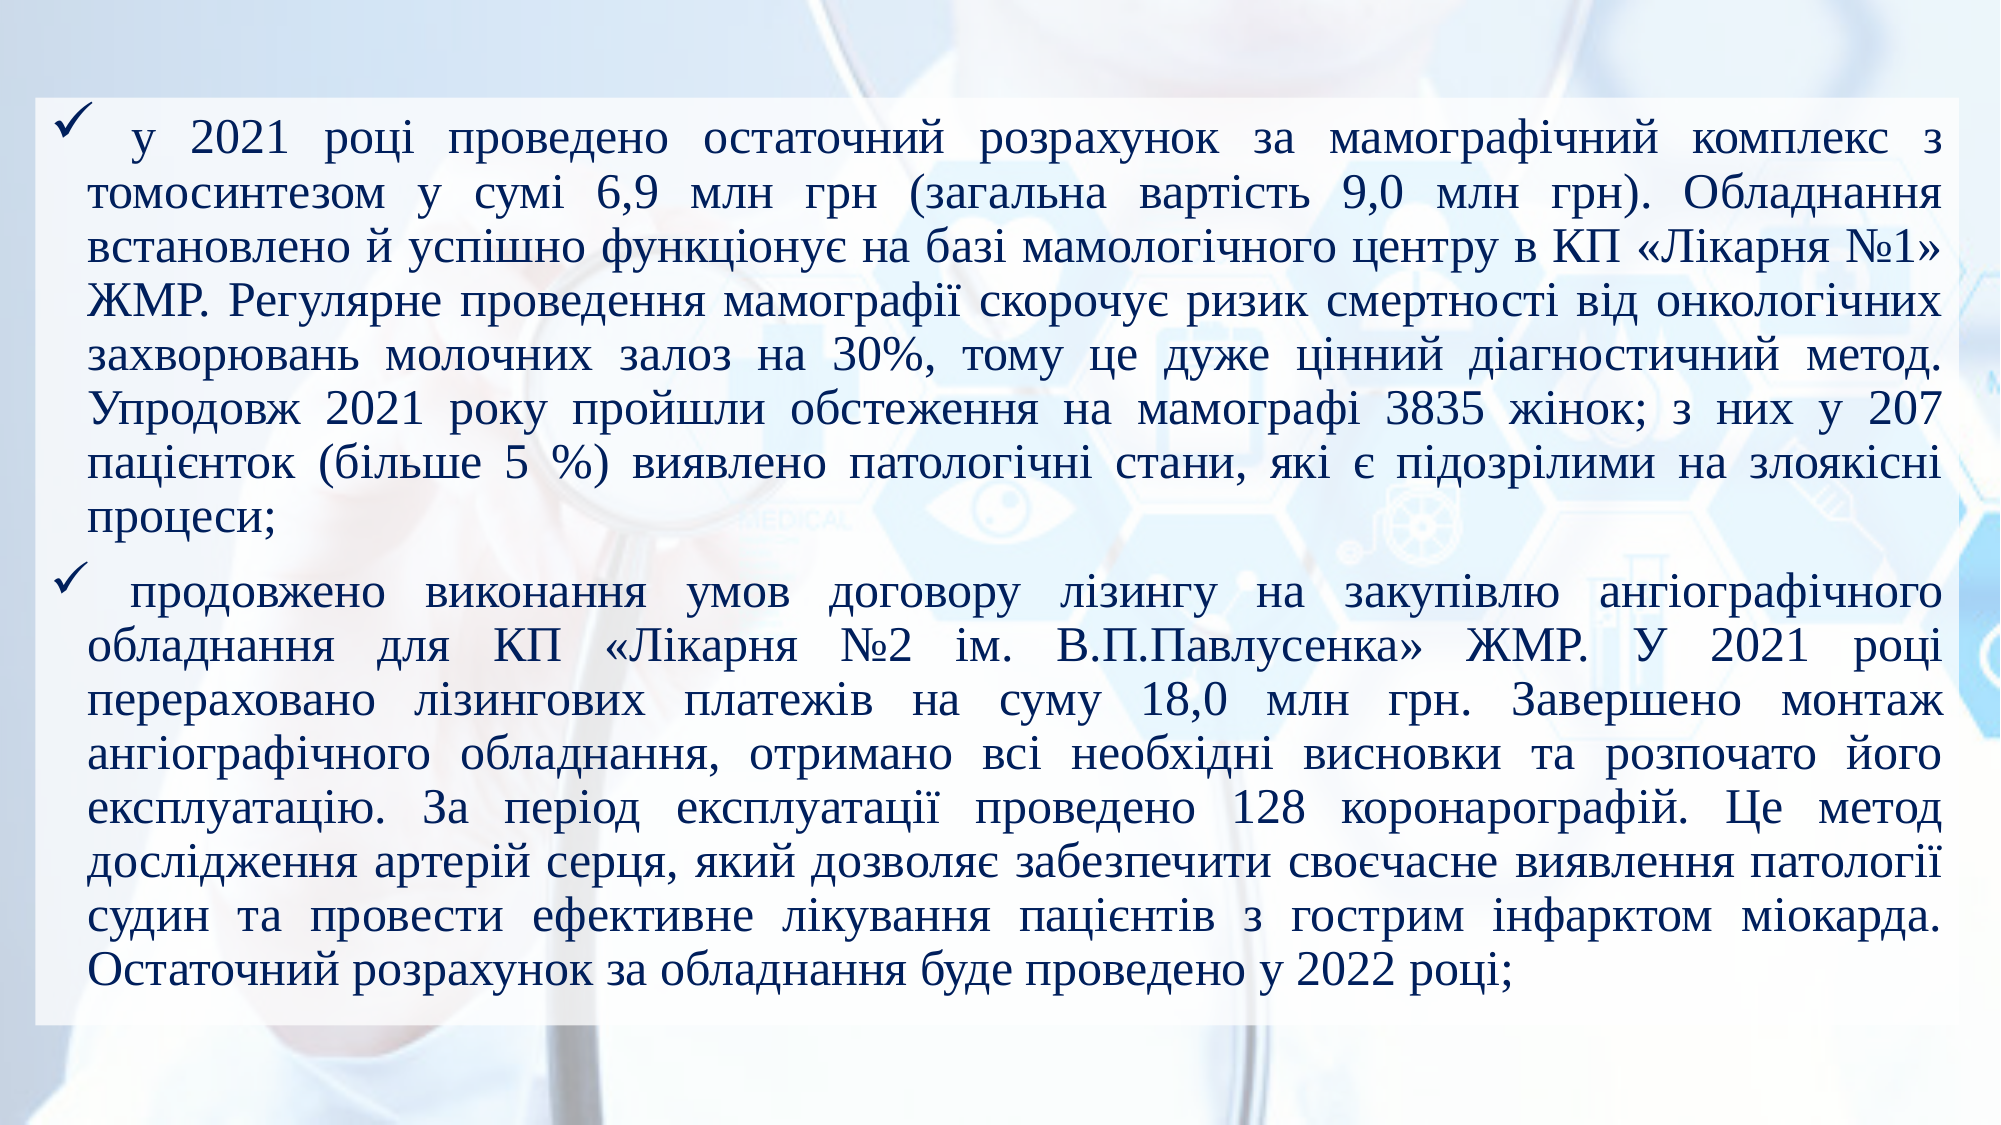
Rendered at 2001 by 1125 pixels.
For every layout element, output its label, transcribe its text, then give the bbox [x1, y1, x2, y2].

list у 2021 році проведено остаточний розрахунок за мамографічний комплекс з томосинтезом у сумі 6,9 млн грн (загальна вартість 9,0 млн грн). Обладнання встановлено й успішно функціонує на базі мамологічного центру в КП «Лікарня №1» ЖМР. Регулярне проведення мамографії скорочує ризик смертності від онкологічних захворювань молочних залоз на 30%, тому це дуже цінний діагностичний метод. Упродовж 2021 року пройшли обстеження на мамографі 3835 жінок; з них у 207 пацієнток (більше 5 %) виявлено патологічні стани, які є підозрілими на злоякісні процеси; продовжено виконання умов договору лізингу на закупівлю ангіографічного обладнання для КП «Лікарня №2 ім. В.П.Павлусенка» ЖМР. У 2021 році перераховано лізингових платежів на суму 18,0 млн грн. Завершено монтаж ангіографічного обладнання, отримано всі необхідні висновки та розпочато його експлуатацію. За період експлуатації проведено 128 коронарографій. Це метод дослідження артерій серця, який дозволяє забезпечити своєчасне виявлення патології судин та провести ефективне лікування пацієнтів з гострим інфарктом міокарда. Остаточний розрахунок за обладнання буде проведено у 2022 році; [35, 97, 1959, 1026]
